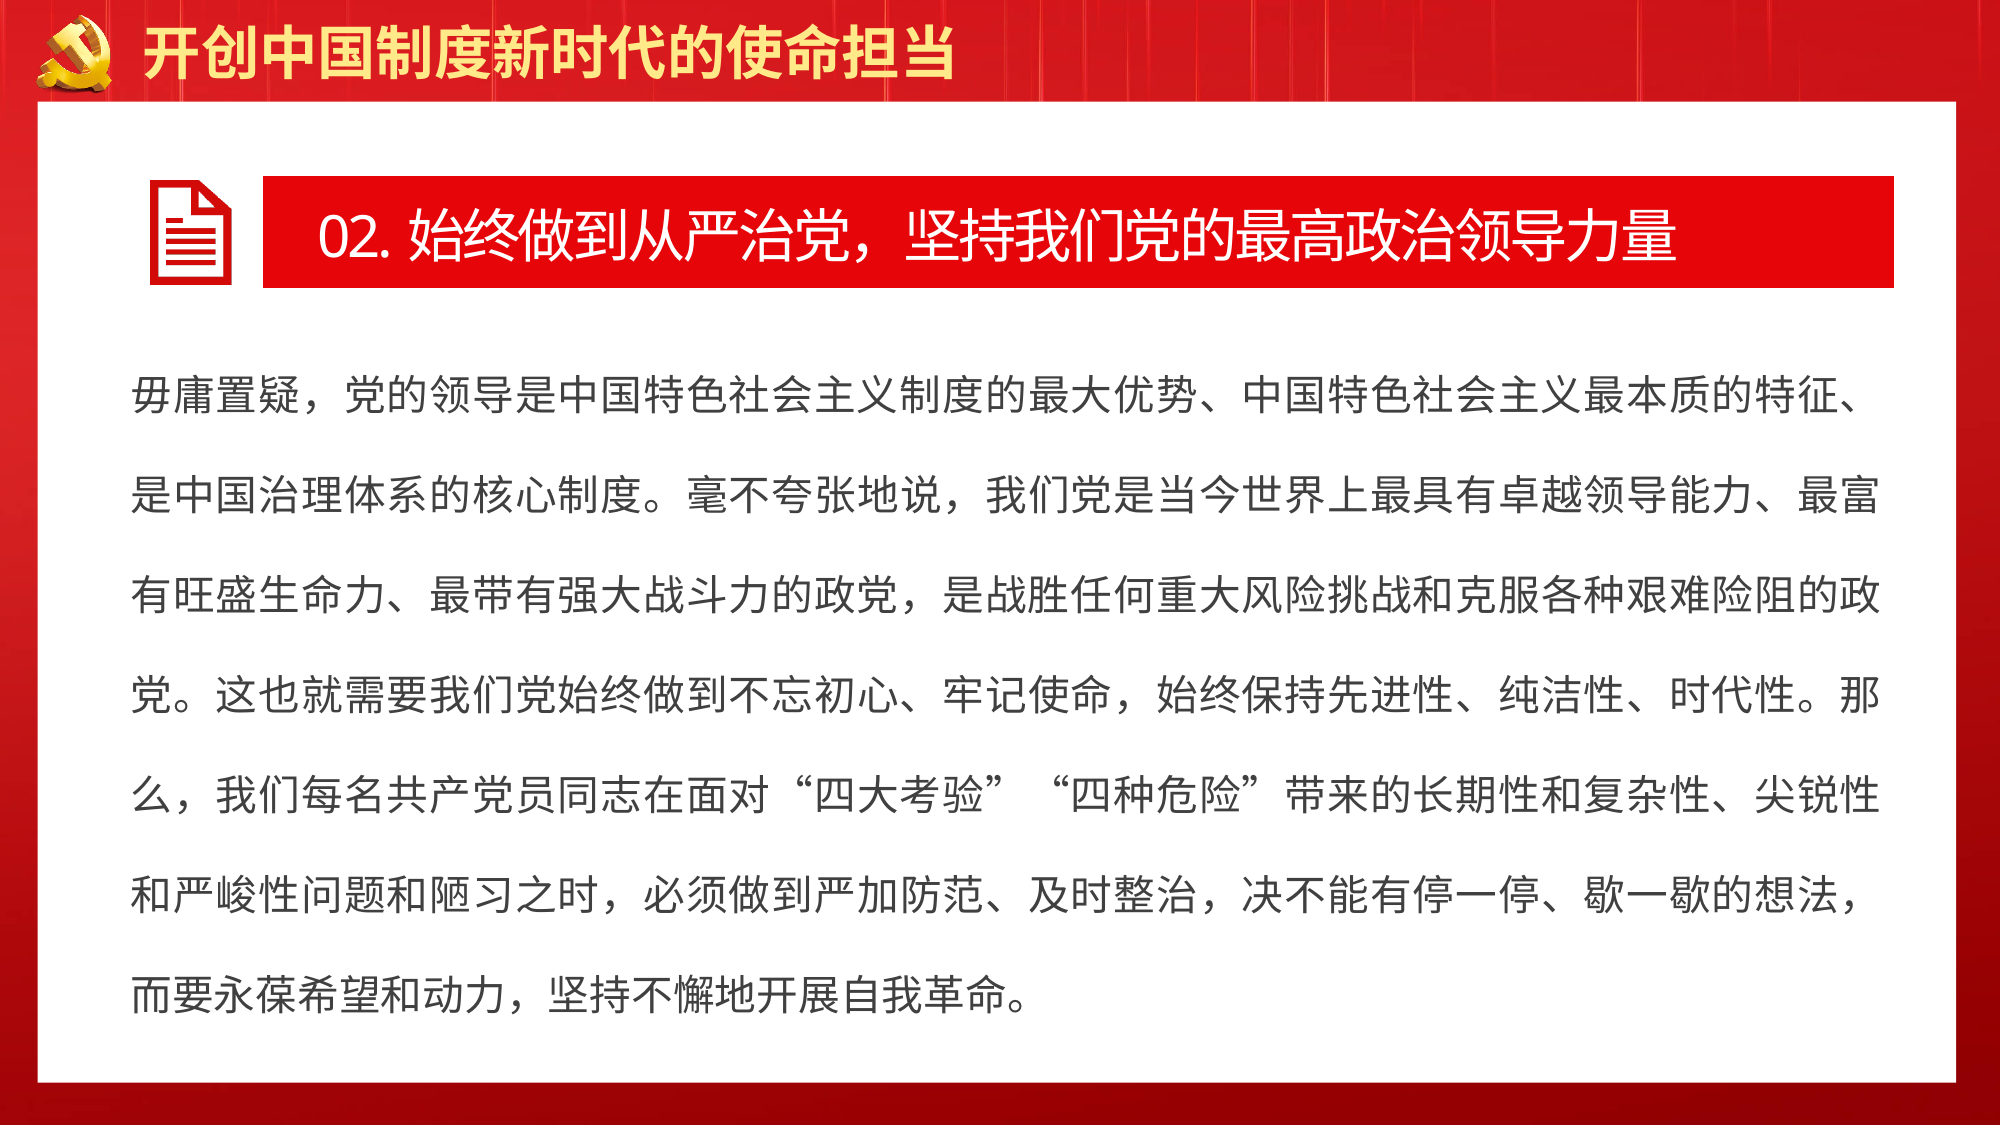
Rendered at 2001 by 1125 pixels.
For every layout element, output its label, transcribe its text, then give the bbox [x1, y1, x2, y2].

text_box 毋庸置疑，党的领导是中国特色社会主义制度的最大优势、中国特色社会主义最本质的特征、是中国治理体系的核心制度。毫不夸张地说，我们党是当今世界上最具有卓越领导能力、最富有旺盛生命力、最带有强大战斗力的政党，是战胜任何重大风险挑战和克服各种艰难险阻的政党。这也就需要我们党始终做到不忘初心、牢记使命，始终保持先进性、纯洁性、时代性。那么，我们每名共产党员同志在面对“四大考验”“四种危险”带来的长期性和复杂性、尖锐性和严峻性问题和陋习之时，必须做到严加防范、及时整治，决不能有停一停、歇一歇的想法，而要永葆希望和动力，坚持不懈地开展自我革命。 [110, 308, 1902, 1029]
text_box 开创中国制度新时代的使命担当 [128, 8, 1007, 94]
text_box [128, 169, 1893, 295]
picture [0, 0, 2000, 1125]
